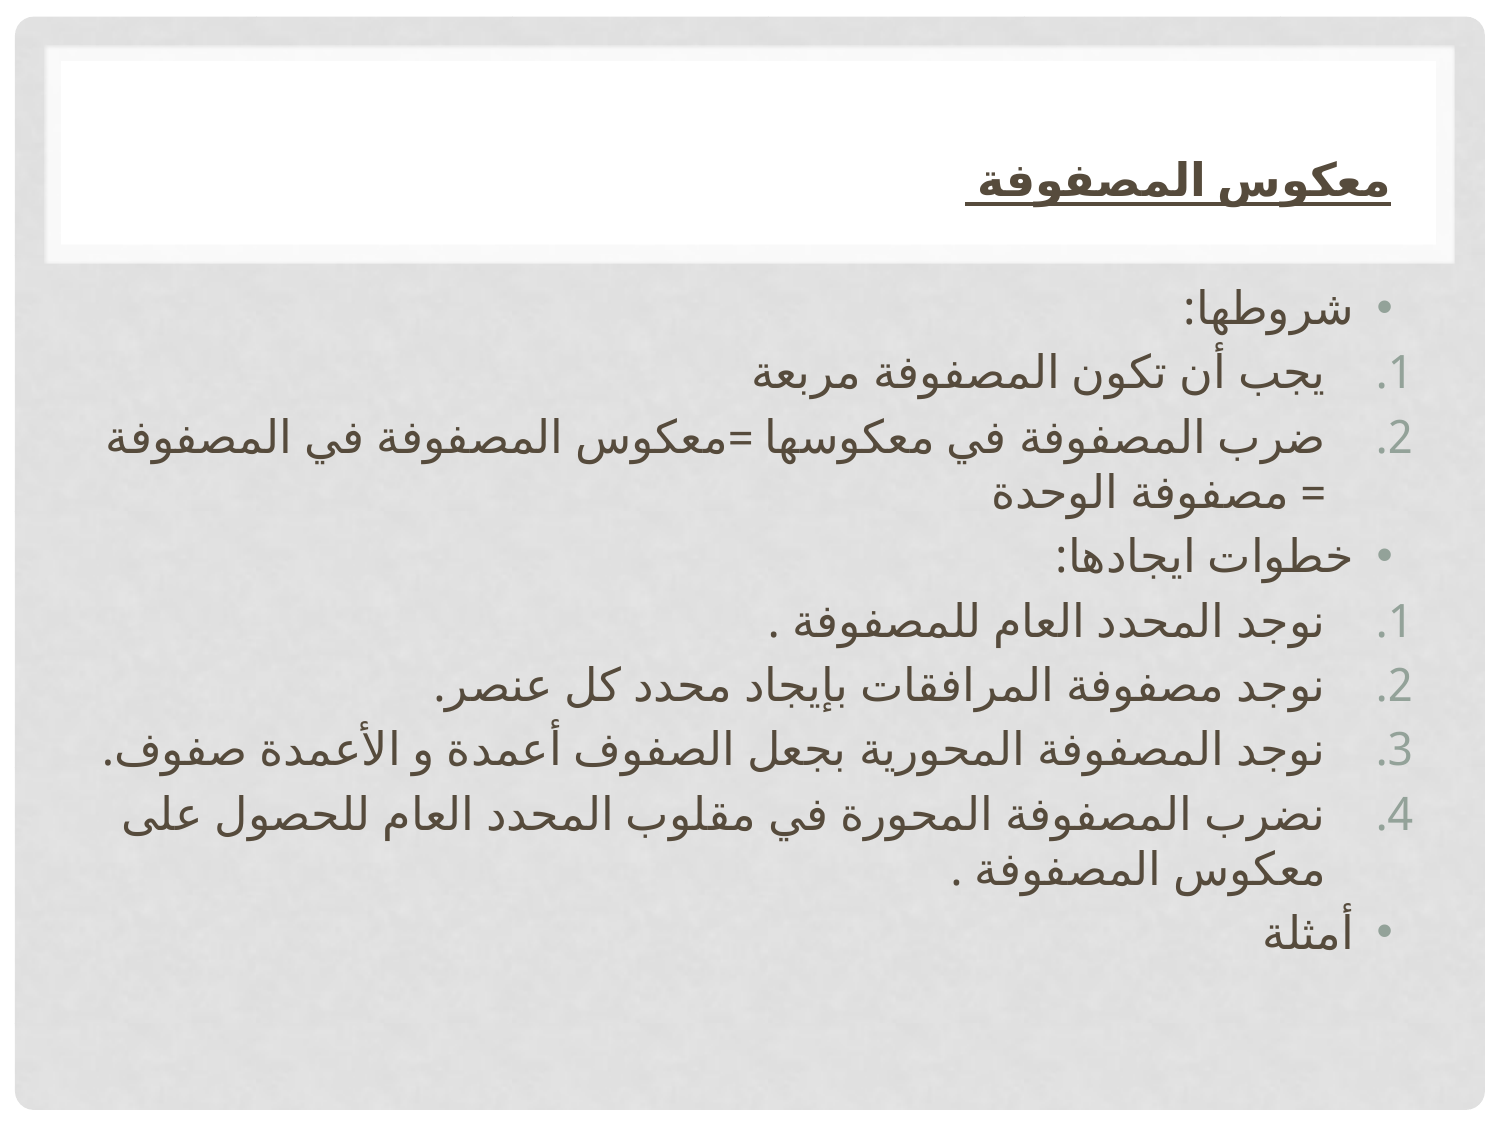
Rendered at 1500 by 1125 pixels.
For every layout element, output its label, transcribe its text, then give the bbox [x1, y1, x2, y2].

list معكوس المصفوفة شروطها: يجب أن تكون المصفوفة مربعة ضرب المصفوفة في معكوسها =معكوس المصفوفة في المصفوفة = مصفوفة الوحدة خطوات ايجادها: نوجد المحدد العام للمصفوفة . نوجد مصفوفة المرافقات بإيجاد محدد كل عنصر. نوجد المصفوفة المحورية بجعل الصفوف أعمدة و الأعمدة صفوف. نضرب المصفوفة المحورة في مقلوب المحدد العام للحصول على معكوس المصفوفة . أمثلة [75, 78, 1425, 1005]
